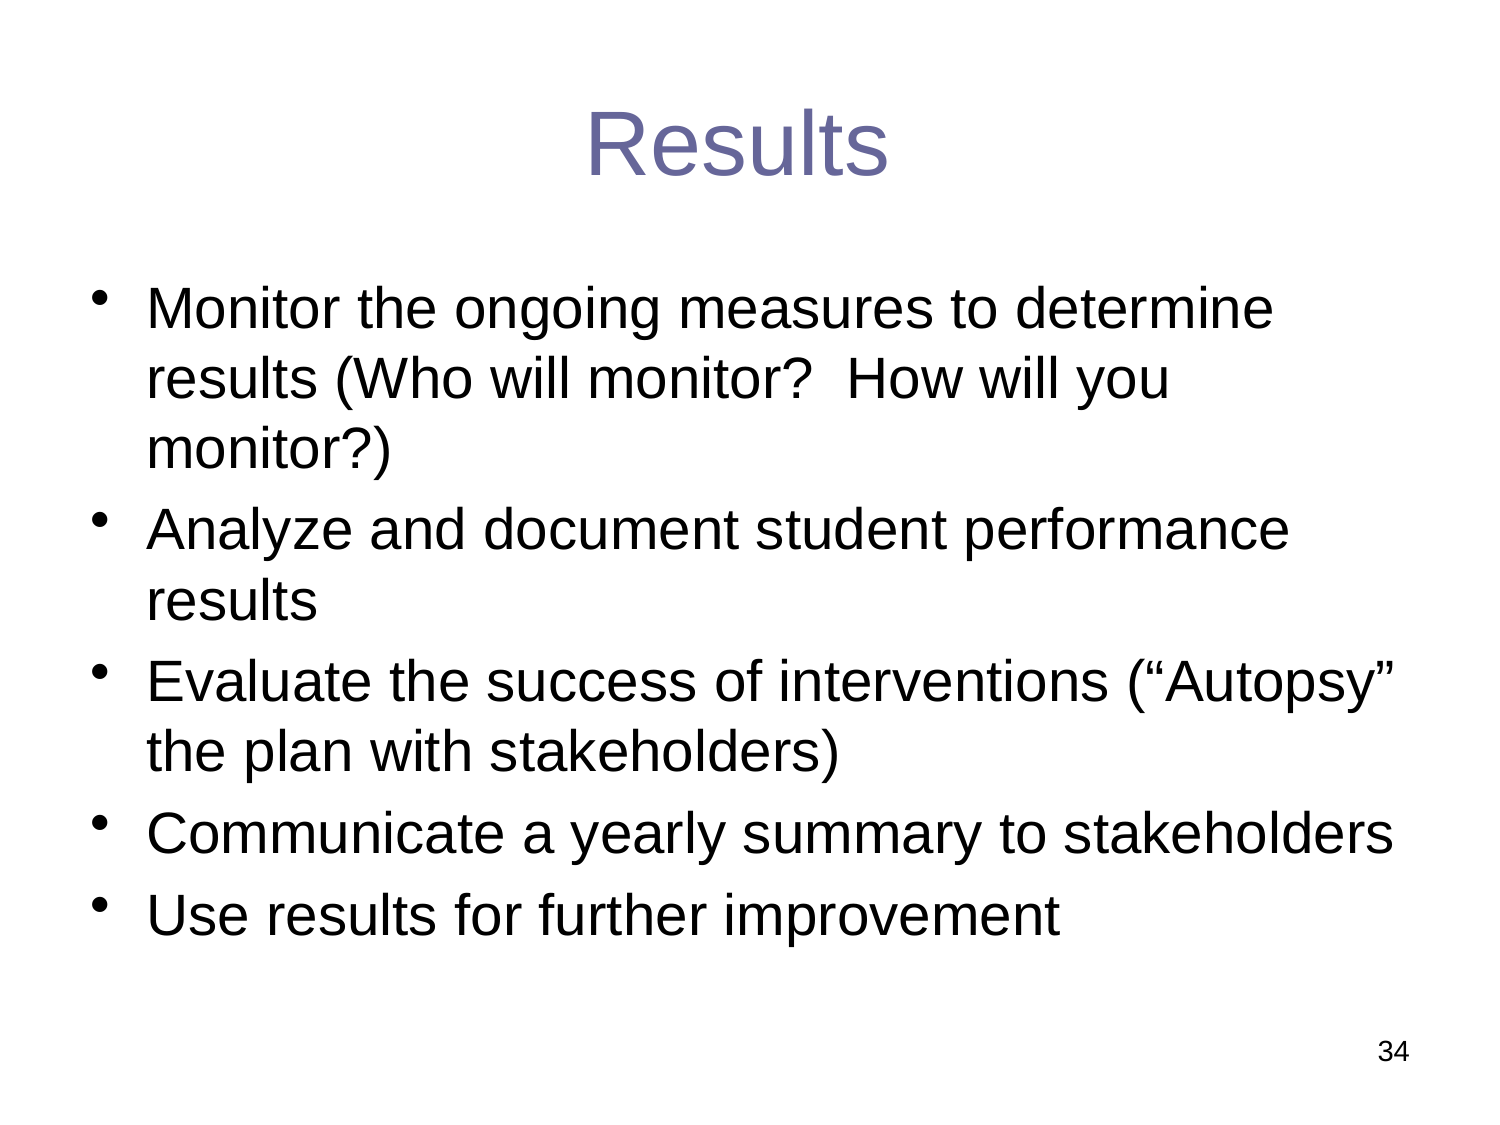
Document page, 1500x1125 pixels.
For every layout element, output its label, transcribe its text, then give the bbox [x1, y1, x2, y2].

slide_number 34 [1074, 1024, 1426, 1103]
list Monitor the ongoing measures to determine results (Who will monitor? How will you monitor?) Analyze and document student performance results Evaluate the success of interventions (“Autopsy” the plan with stakeholders) Communicate a yearly summary to stakeholders Use results for further improvement [74, 262, 1426, 1006]
title Results [74, 44, 1426, 233]
